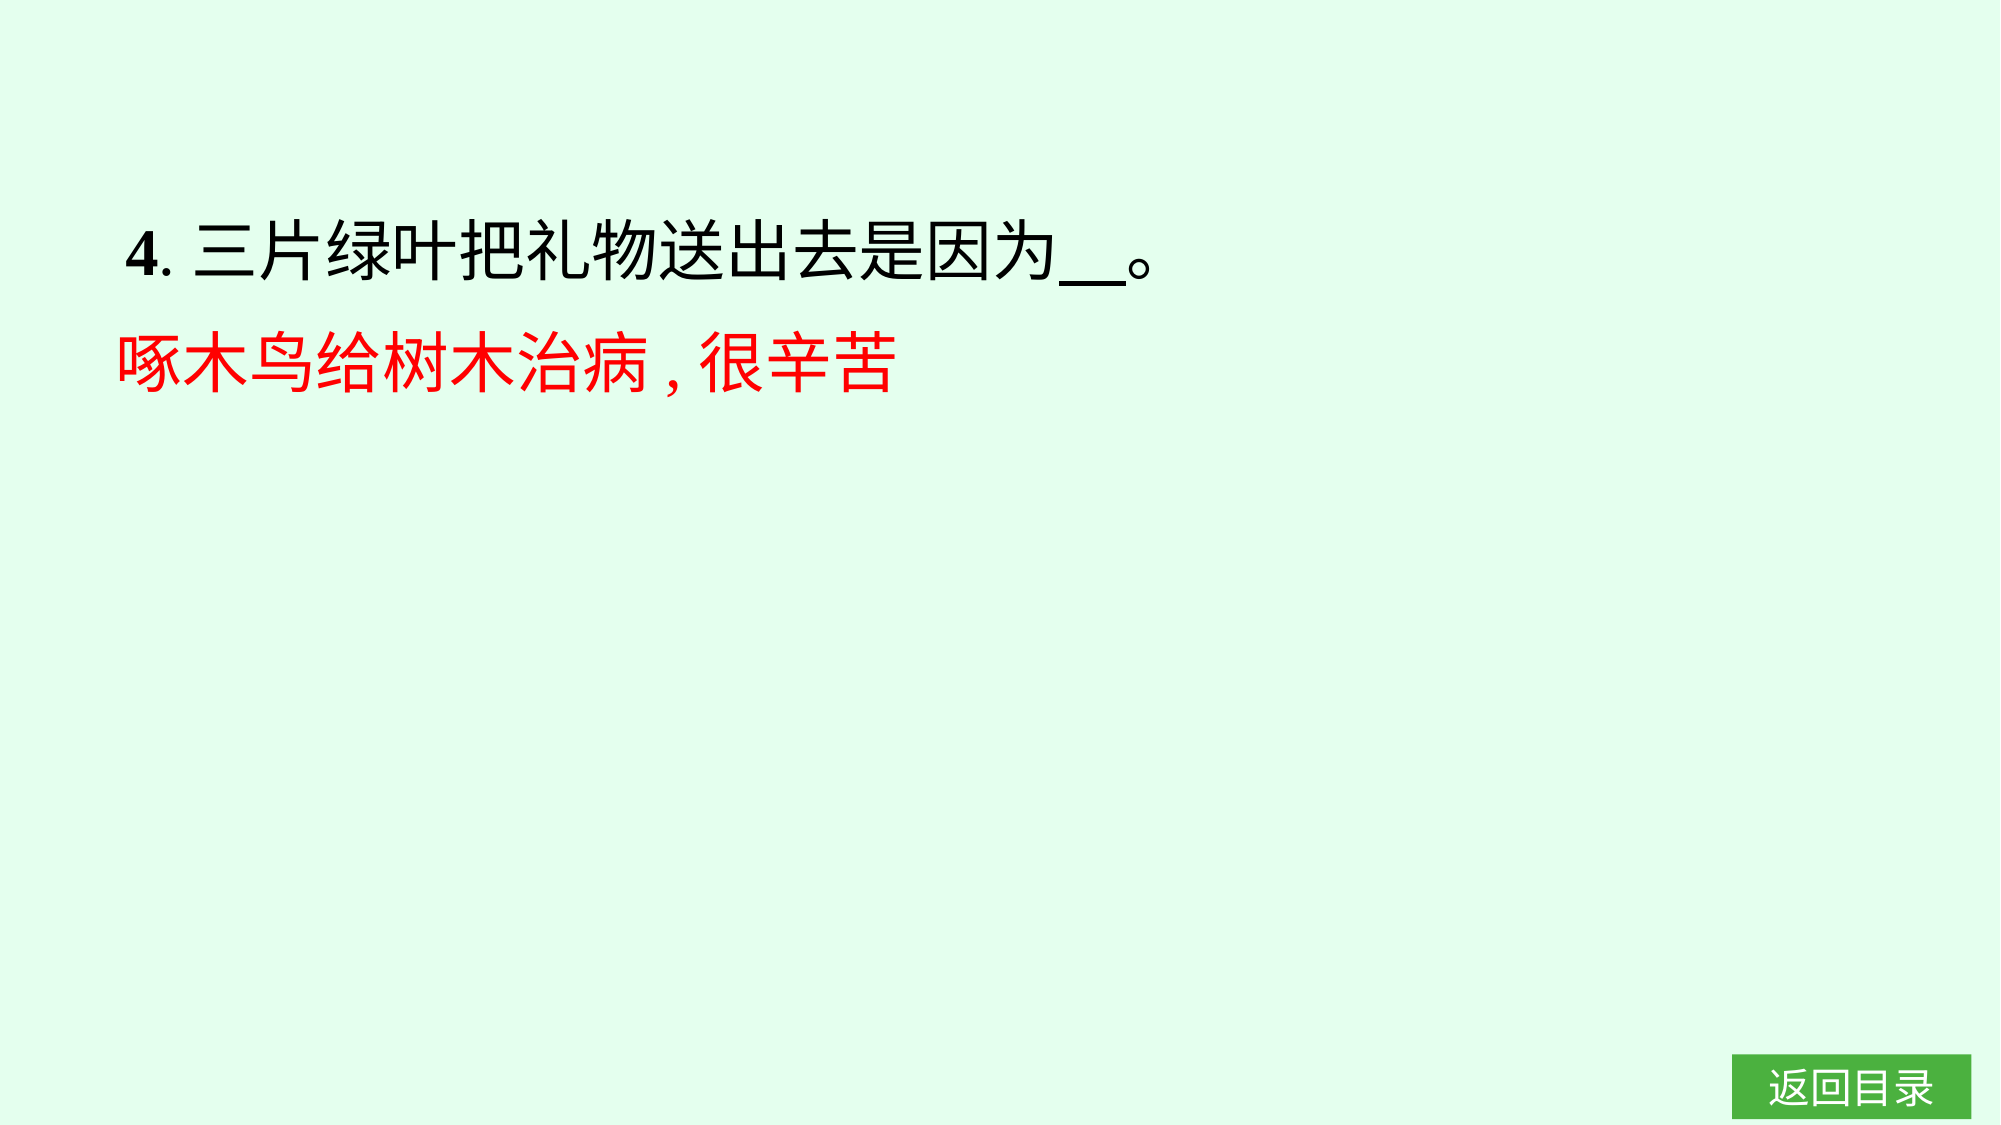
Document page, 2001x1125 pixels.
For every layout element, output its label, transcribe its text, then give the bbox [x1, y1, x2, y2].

text_box 啄木鸟给树木治病,很辛苦 [101, 297, 914, 409]
text_box 4.三片绿叶把礼物送出去是因为 。 [110, 185, 1238, 297]
